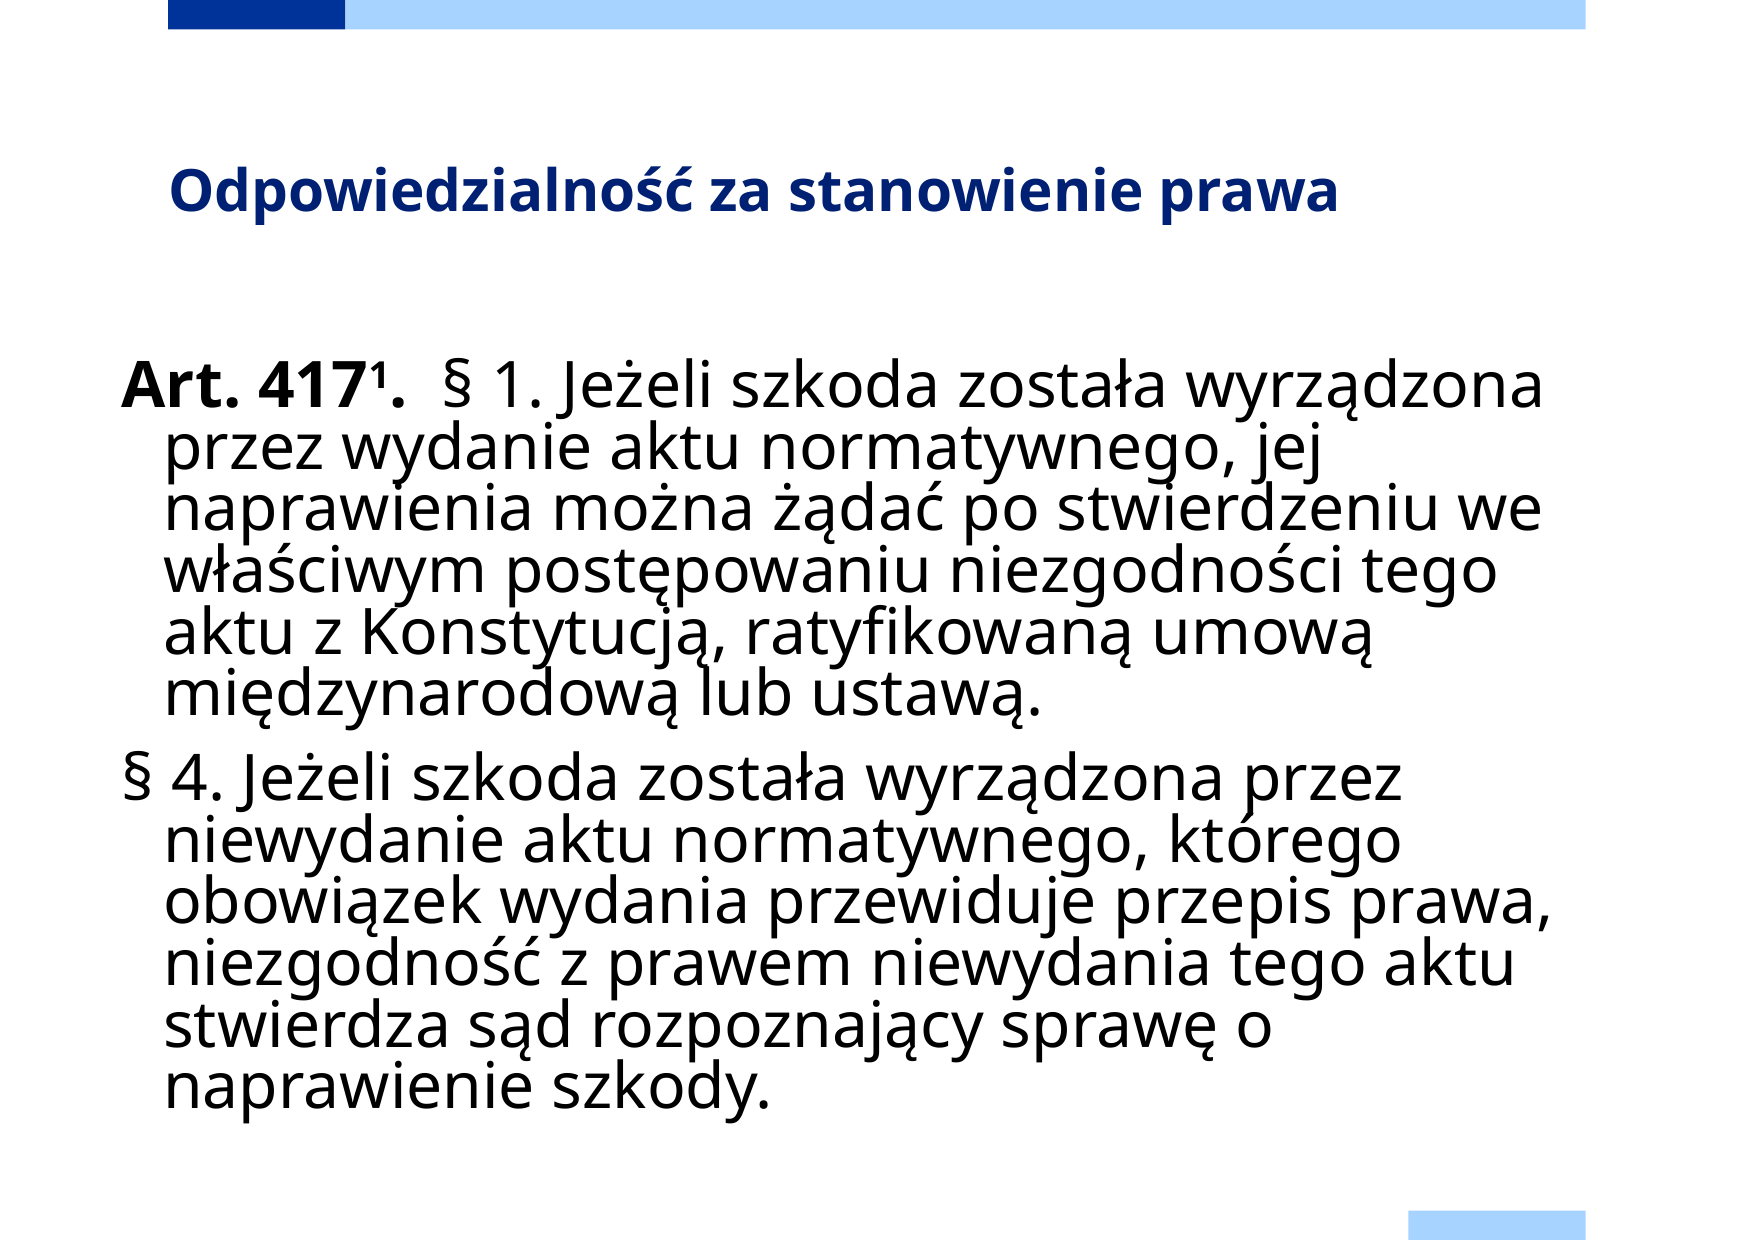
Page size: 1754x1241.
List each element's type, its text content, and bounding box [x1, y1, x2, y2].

title Odpowiedzialność za stanowienie prawa [168, 147, 1586, 325]
list Art. 4171. § 1. Jeżeli szkoda została wyrządzona przez wydanie aktu normatywnego, jej naprawienia można żądać po stwierdzeniu we właściwym postępowaniu niezgodności tego aktu z Konstytucją, ratyfikowaną umową międzynarodową lub ustawą. § 4. Jeżeli szkoda została wyrządzona przez niewydanie aktu normatywnego, którego obowiązek wydania przewiduje przepis prawa, niezgodność z prawem niewydania tego aktu stwierdza sąd rozpoznający sprawę o naprawienie szkody. [121, 358, 1608, 1180]
